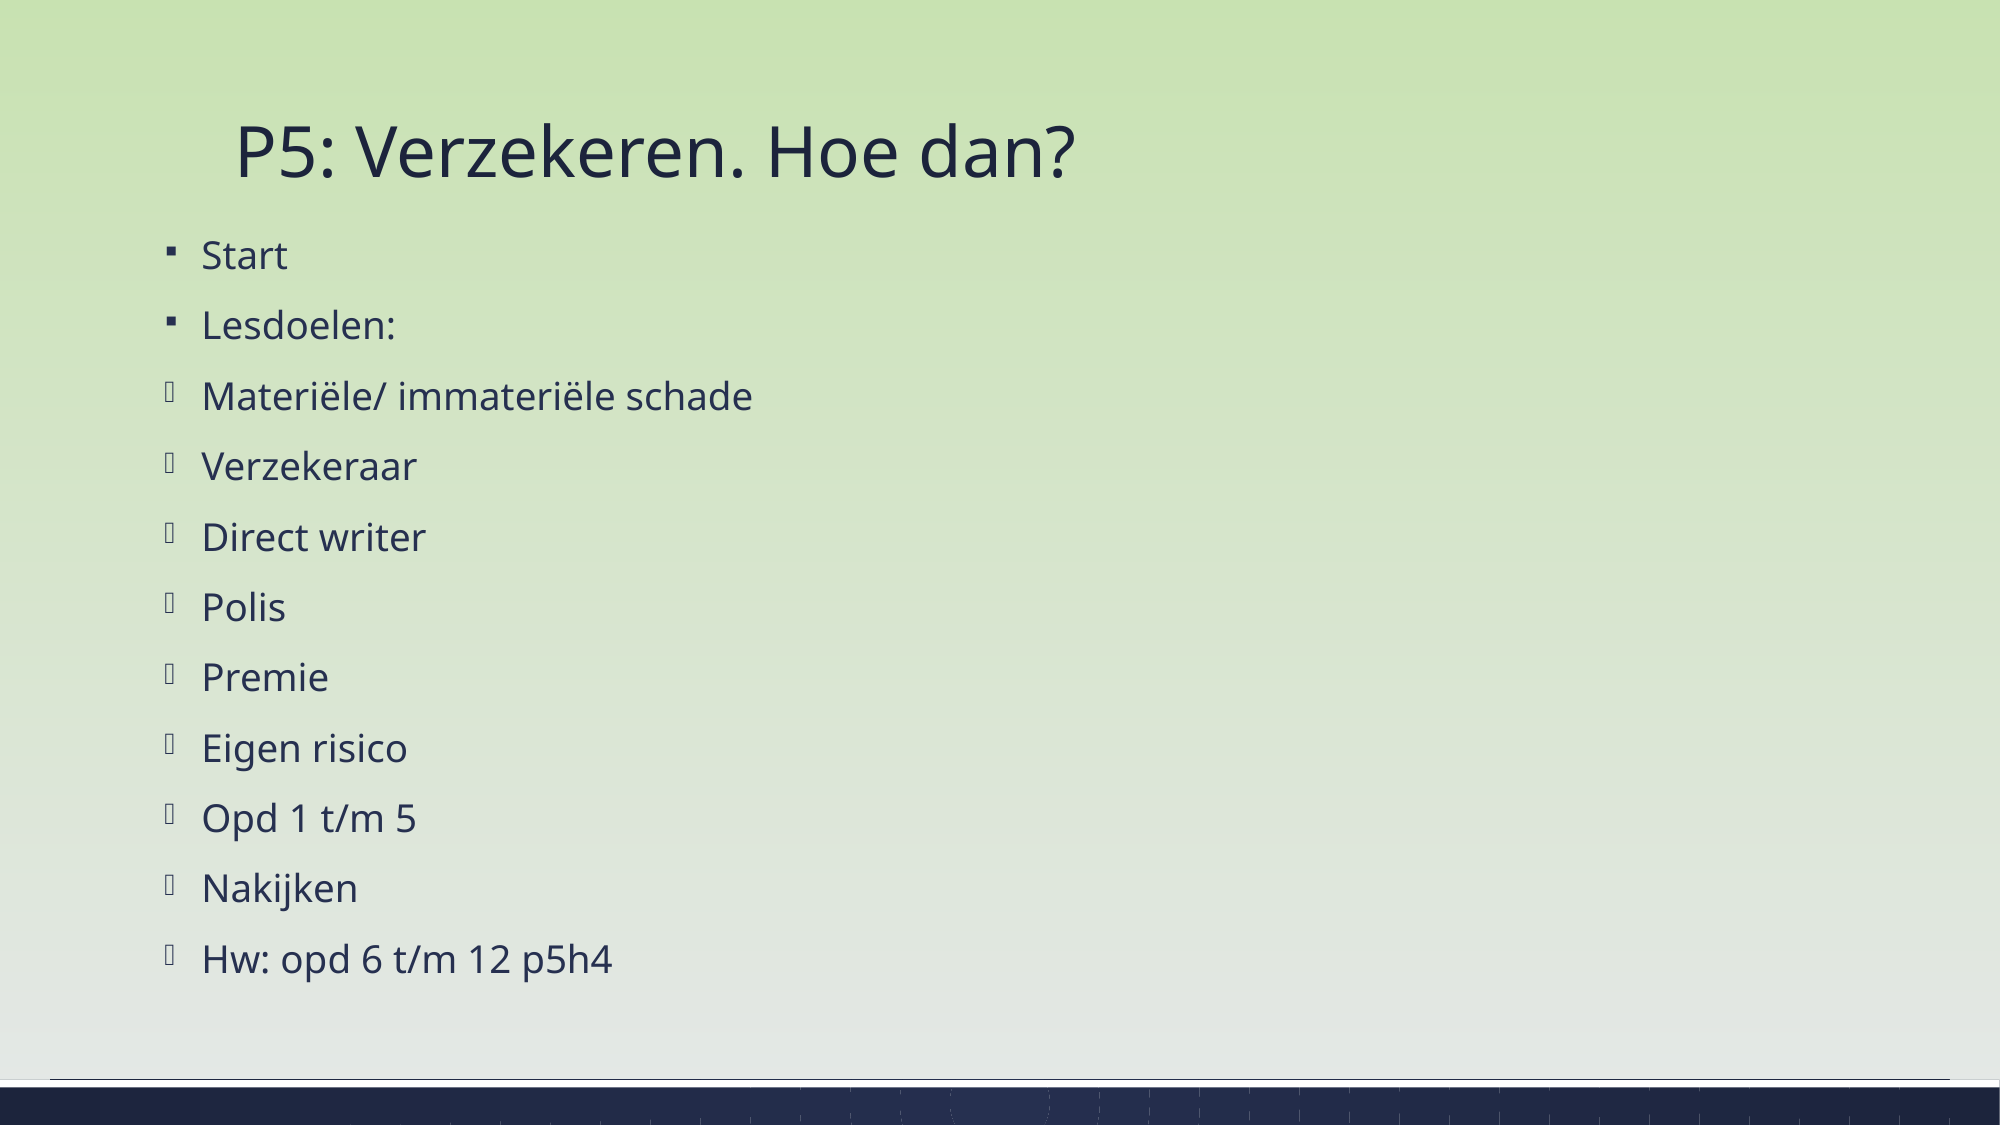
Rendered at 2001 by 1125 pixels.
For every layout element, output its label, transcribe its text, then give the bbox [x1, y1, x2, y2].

list Start Lesdoelen: Materiële/ immateriële schade Verzekeraar Direct writer Polis Premie Eigen risico Opd 1 t/m 5 Nakijken Hw: opd 6 t/m 12 p5h4 [141, 229, 1780, 990]
title P5: Verzekeren. Hoe dan? [219, 76, 1780, 200]
